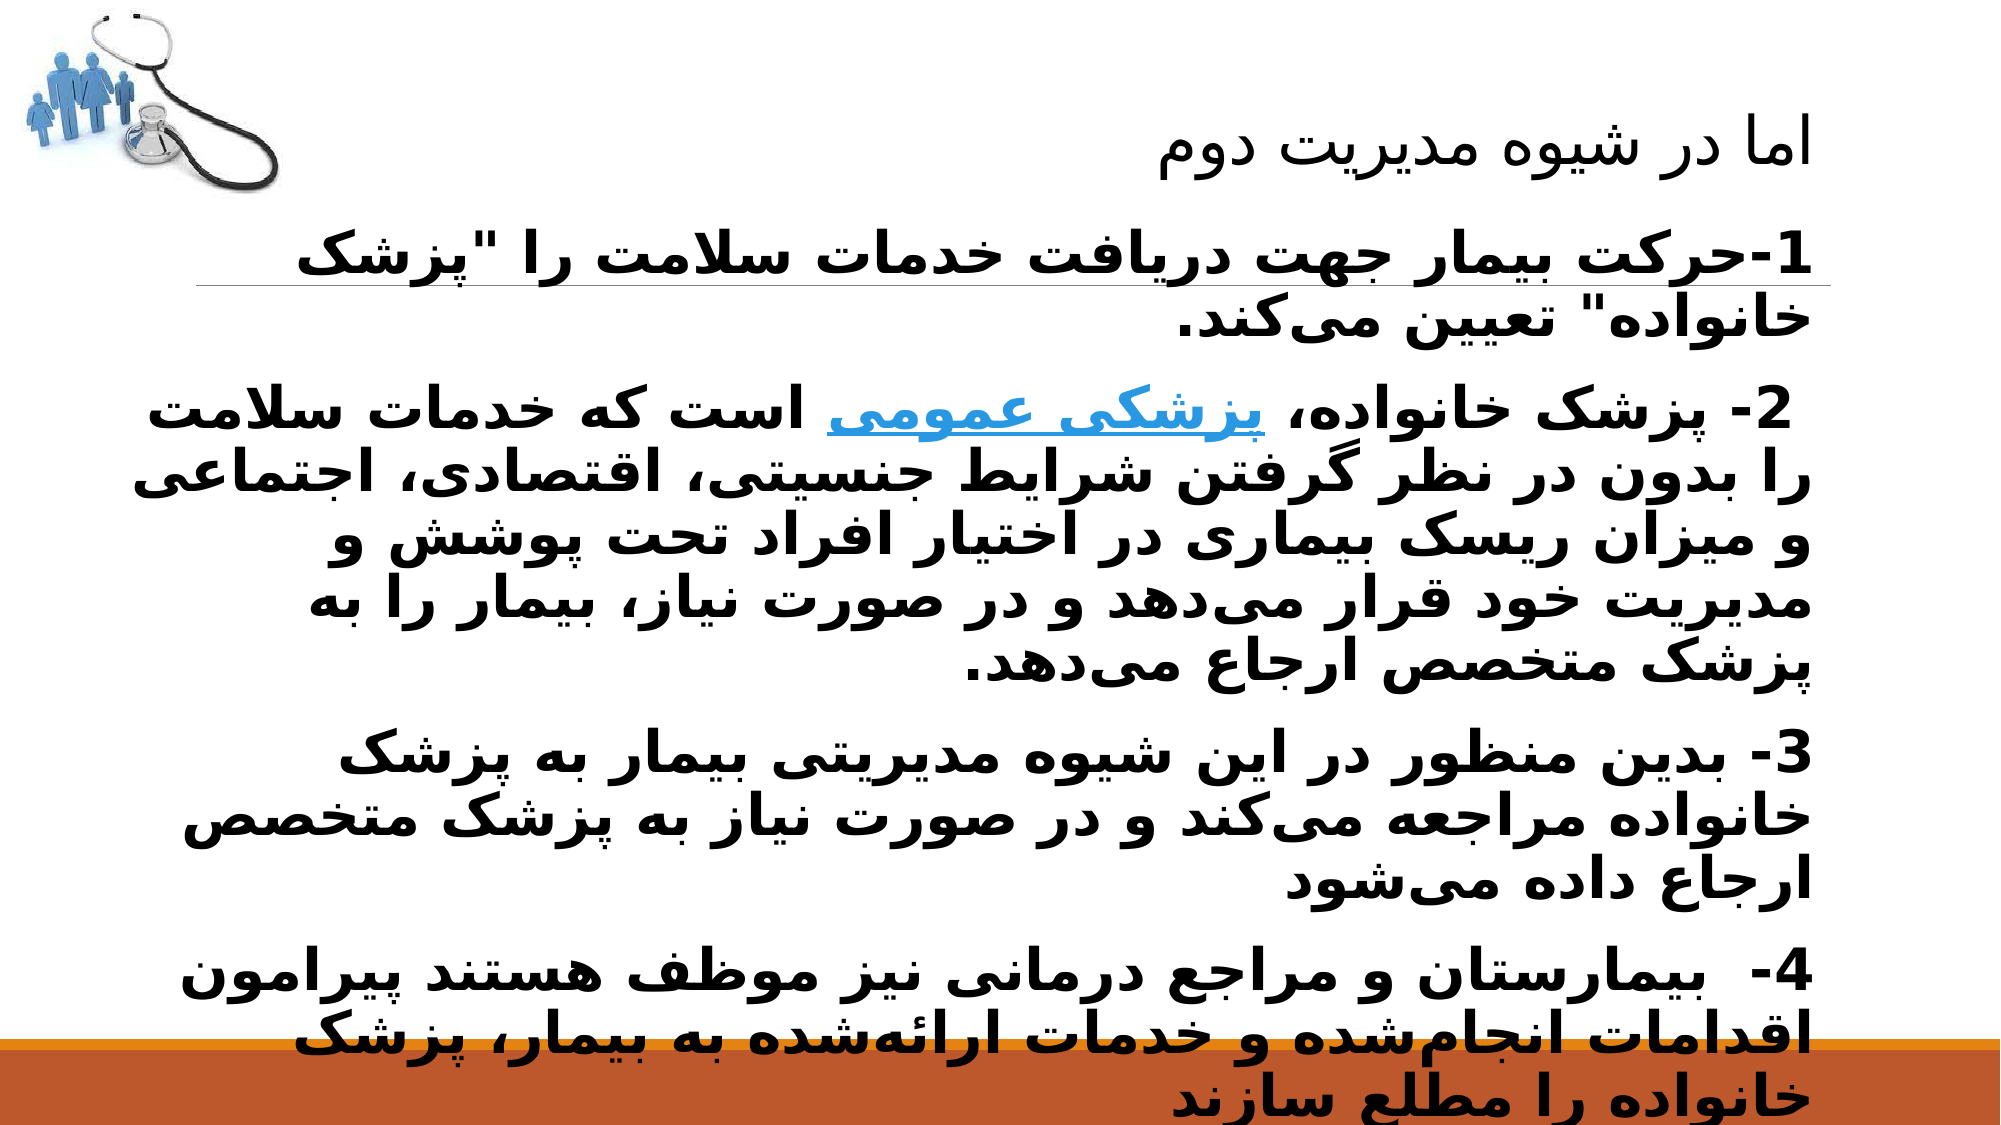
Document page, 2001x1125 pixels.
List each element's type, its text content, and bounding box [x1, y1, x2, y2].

title اما در شیوه مدیریت دوم [295, 47, 1830, 186]
picture [20, 0, 285, 217]
list 1-حرکت بیمار جهت دریافت خدمات سلامت را "پزشک خانواده" تعیین می‌کند. 2- پزشک خانواده، پزشکی عمومی است که خدمات سلامت را بدون در نظر گرفتن شرایط جنسیتی، اقتصادی، اجتماعی و میزان ریسک بیماری در اختیار افراد تحت پوشش و مدیریت خود قرار می‌دهد و در صورت نیاز، بیمار را به پزشک متخصص ارجاع می‌دهد. 3- بدین منظور در این شیوه مدیریتی بیمار به پزشک خانواده مراجعه می‌کند و در صورت نیاز به پزشک متخصص ارجاع داده می‌شود 4- بیمارستان و مراجع درمانی نیز موظف هستند پیرامون اقدامات انجام‌شده و خدمات ارائه‌شده به بیمار، پزشک خانواده را مطلع سازند [127, 215, 1830, 965]
